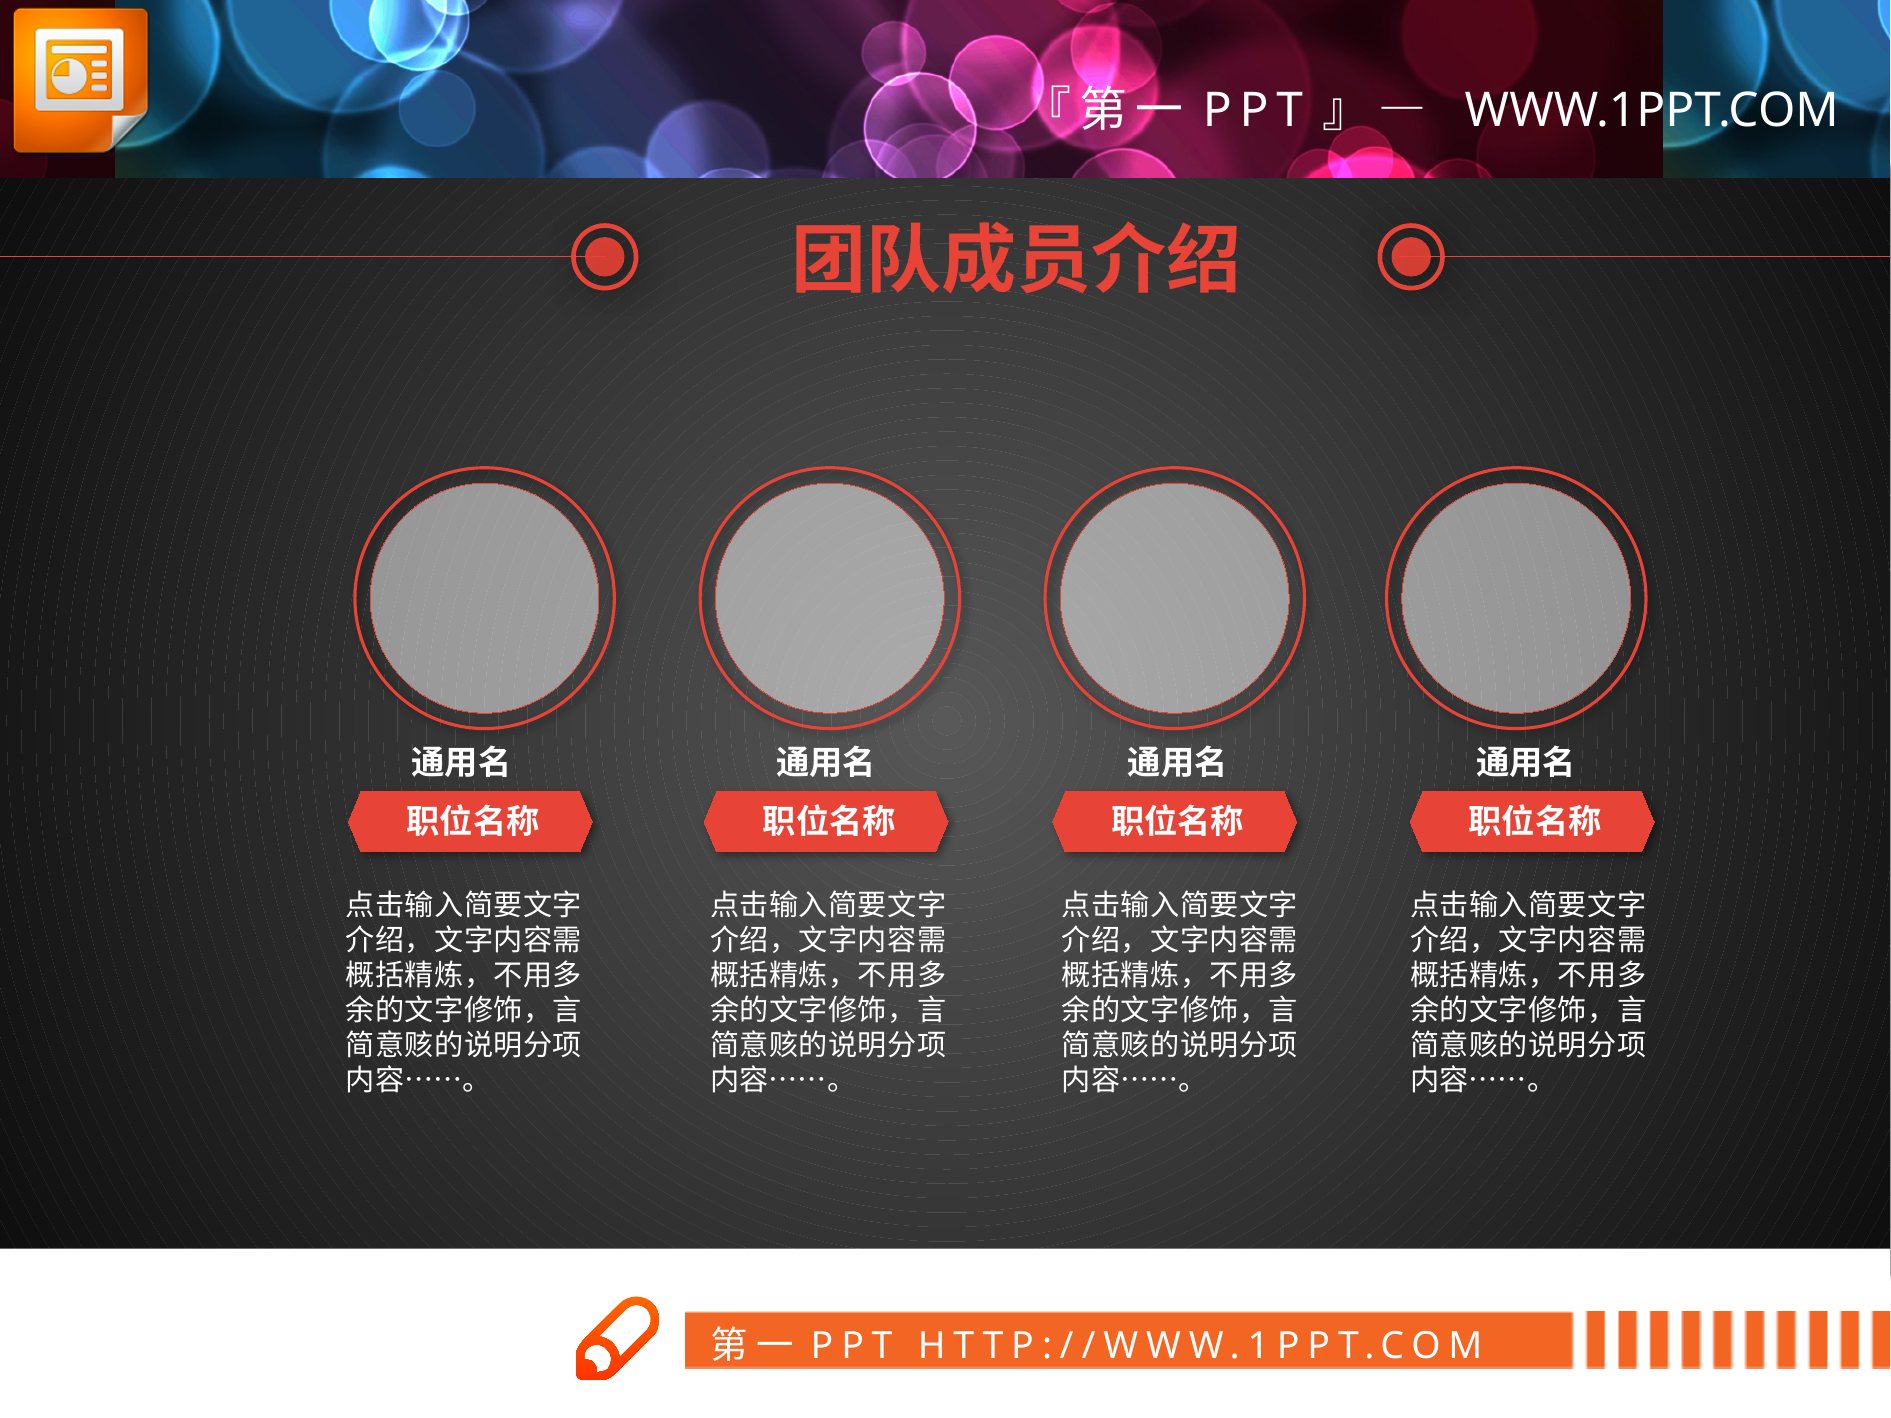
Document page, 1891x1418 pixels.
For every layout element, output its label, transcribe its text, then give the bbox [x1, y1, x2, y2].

text_box 团队成员介绍 [776, 203, 1257, 309]
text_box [1409, 791, 1655, 852]
text_box 通用名 [1441, 740, 1611, 788]
text_box [1045, 467, 1305, 729]
text_box [1386, 467, 1646, 729]
text_box 通用名 [741, 740, 911, 788]
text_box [1379, 225, 1891, 289]
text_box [348, 791, 593, 852]
text_box 点击输入简要文字介绍，文字内容需概括精炼，不用多余的文字修饰，言简意赅的说明分项内容……。 [1061, 886, 1299, 1097]
text_box [354, 467, 615, 729]
text_box 通用名 [377, 740, 546, 788]
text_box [1052, 791, 1297, 852]
text_box [715, 483, 945, 714]
text_box 通用名 [1093, 740, 1262, 788]
text_box [1060, 483, 1290, 714]
picture [685, 1311, 1891, 1369]
text_box 点击输入简要文字介绍，文字内容需概括精炼，不用多余的文字修饰，言简意赅的说明分项内容……。 [345, 886, 582, 1097]
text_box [703, 791, 949, 852]
text_box 点击输入简要文字介绍，文字内容需概括精炼，不用多余的文字修饰，言简意赅的说明分项内容……。 [1410, 886, 1647, 1097]
text_box [1401, 483, 1631, 714]
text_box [0, 225, 637, 289]
text_box [370, 483, 599, 714]
text_box 点击输入简要文字介绍，文字内容需概括精炼，不用多余的文字修饰，言简意赅的说明分项内容……。 [710, 886, 947, 1097]
picture [0, 0, 1891, 178]
text_box [700, 467, 960, 729]
